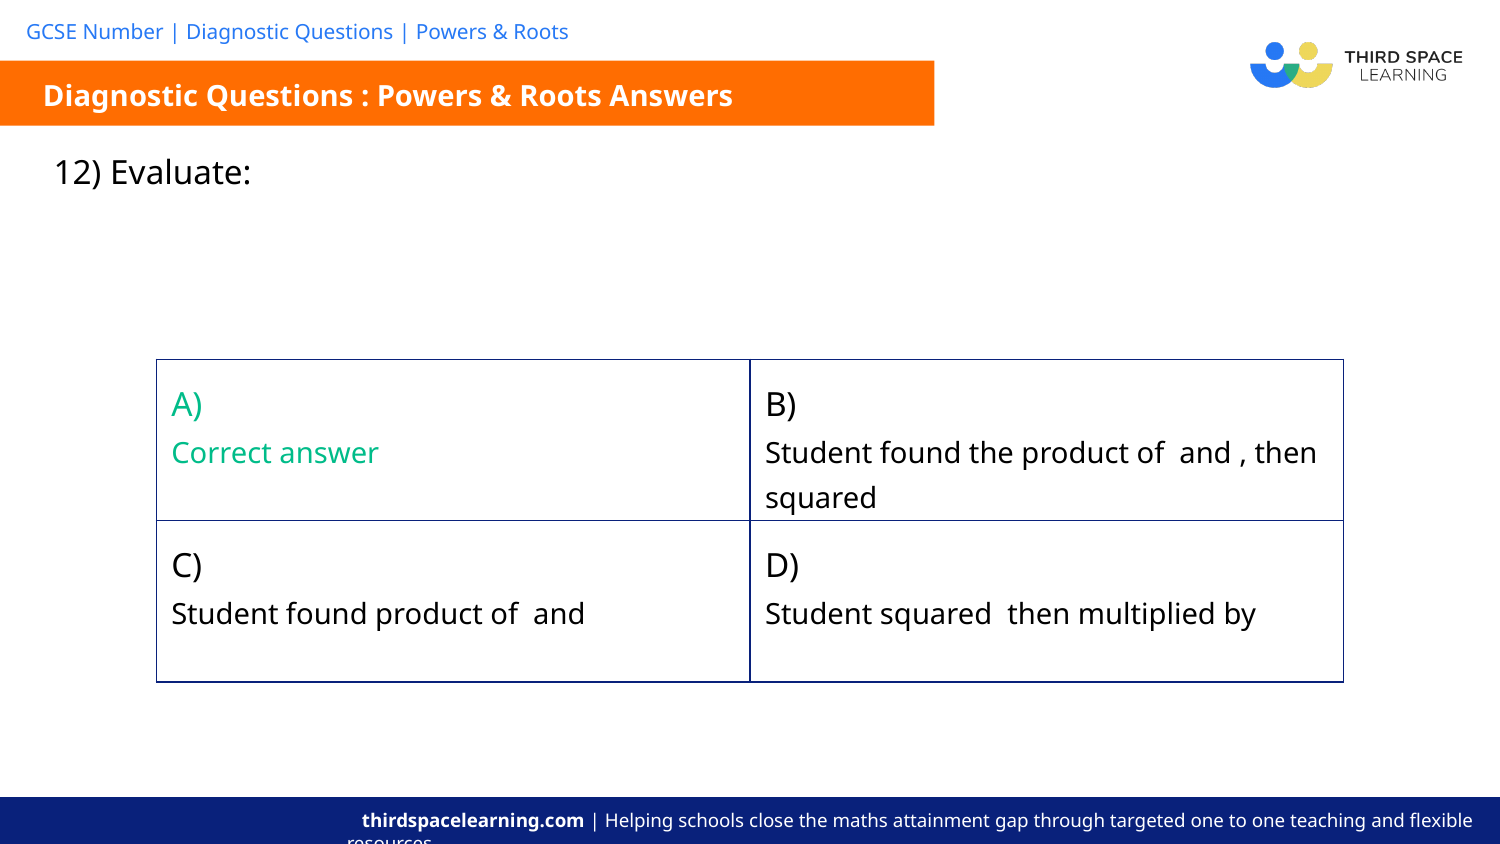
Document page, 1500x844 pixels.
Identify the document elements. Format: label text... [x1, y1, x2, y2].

text_box Diagnostic Questions : Powers & Roots Answers [27, 61, 778, 127]
picture [1250, 33, 1465, 99]
